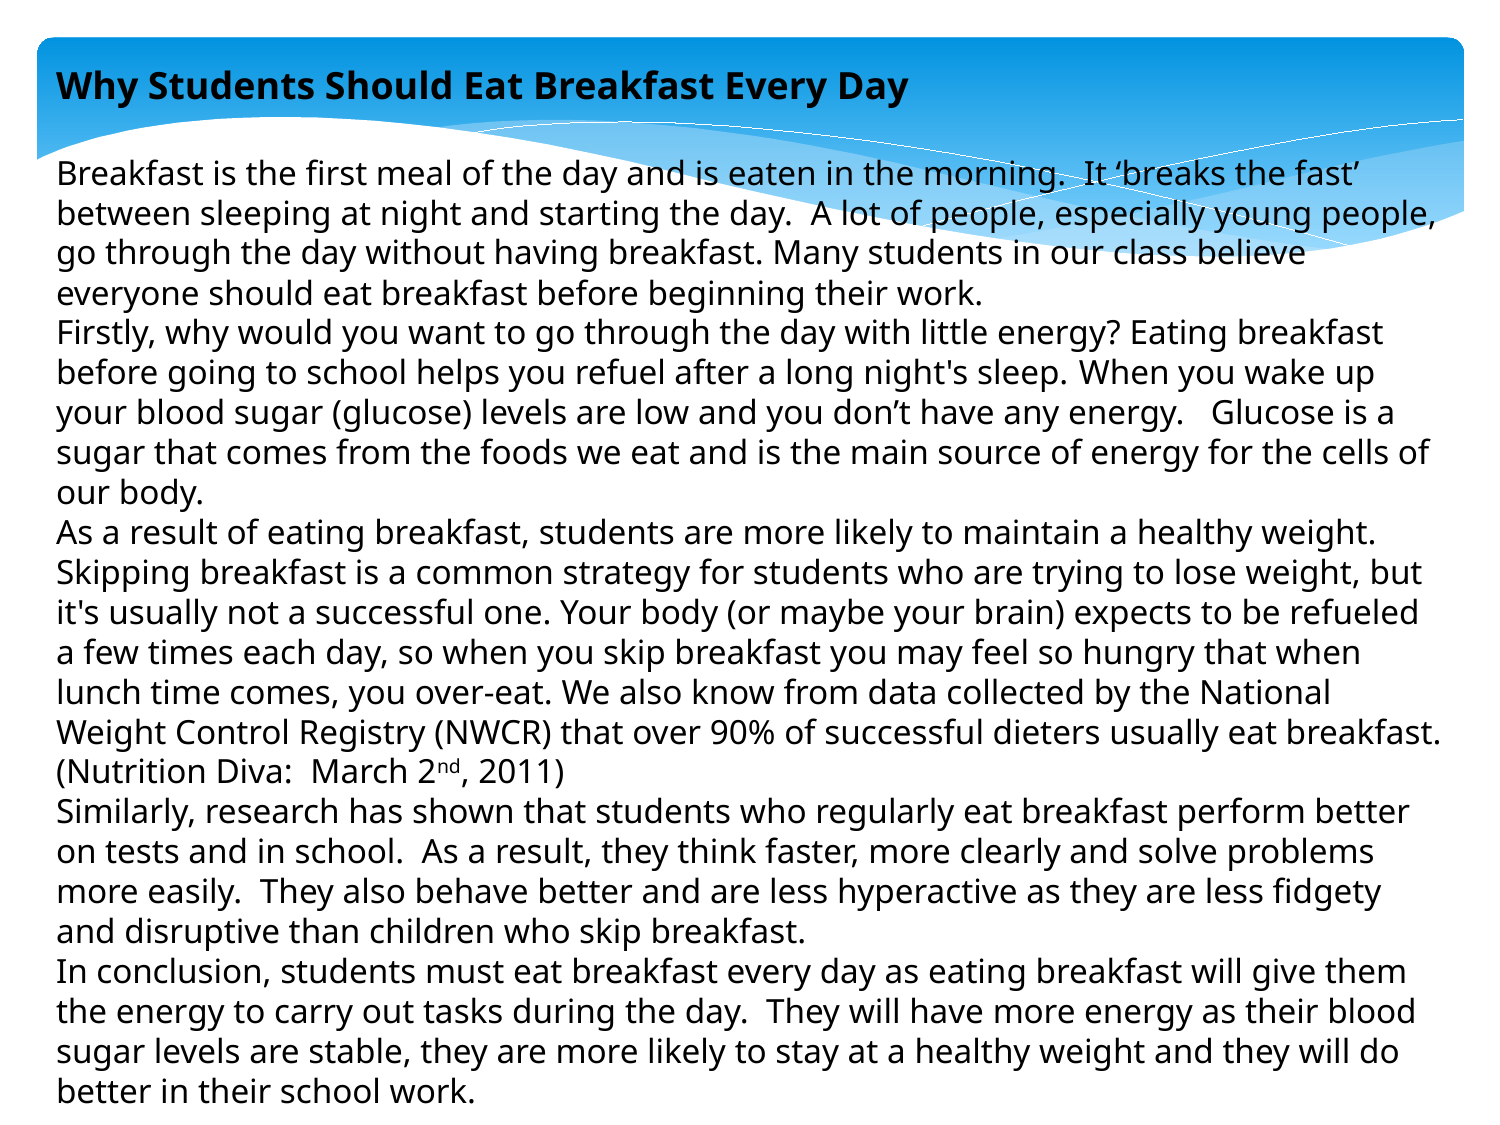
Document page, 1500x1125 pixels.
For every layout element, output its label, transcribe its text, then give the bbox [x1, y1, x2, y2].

text_box Why Students Should Eat Breakfast Every Day Breakfast is the first meal of the day and is eaten in the morning. It ‘breaks the fast’ between sleeping at night and starting the day. A lot of people, especially young people, go through the day without having breakfast. Many students in our class believe everyone should eat breakfast before beginning their work. Firstly, why would you want to go through the day with little energy? Eating breakfast before going to school helps you refuel after a long night's sleep. When you wake up your blood sugar (glucose) levels are low and you don’t have any energy. Glucose is a sugar that comes from the foods we eat and is the main source of energy for the cells of our body. As a result of eating breakfast, students are more likely to maintain a healthy weight. Skipping breakfast is a common strategy for students who are trying to lose weight, but it's usually not a successful one. Your body (or maybe your brain) expects to be refueled a few times each day, so when you skip breakfast you may feel so hungry that when lunch time comes, you over-eat. We also know from data collected by the National Weight Control Registry (NWCR) that over 90% of successful dieters usually eat breakfast. (Nutrition Diva: March 2nd, 2011) Similarly, research has shown that students who regularly eat breakfast perform better on tests and in school. As a result, they think faster, more clearly and solve problems more easily. They also behave better and are less hyperactive as they are less fidgety and disruptive than children who skip breakfast. In conclusion, students must eat breakfast every day as eating breakfast will give them the energy to carry out tasks during the day. They will have more energy as their blood sugar levels are stable, they are more likely to stay at a healthy weight and they will do better in their school work. [41, 54, 1459, 1125]
